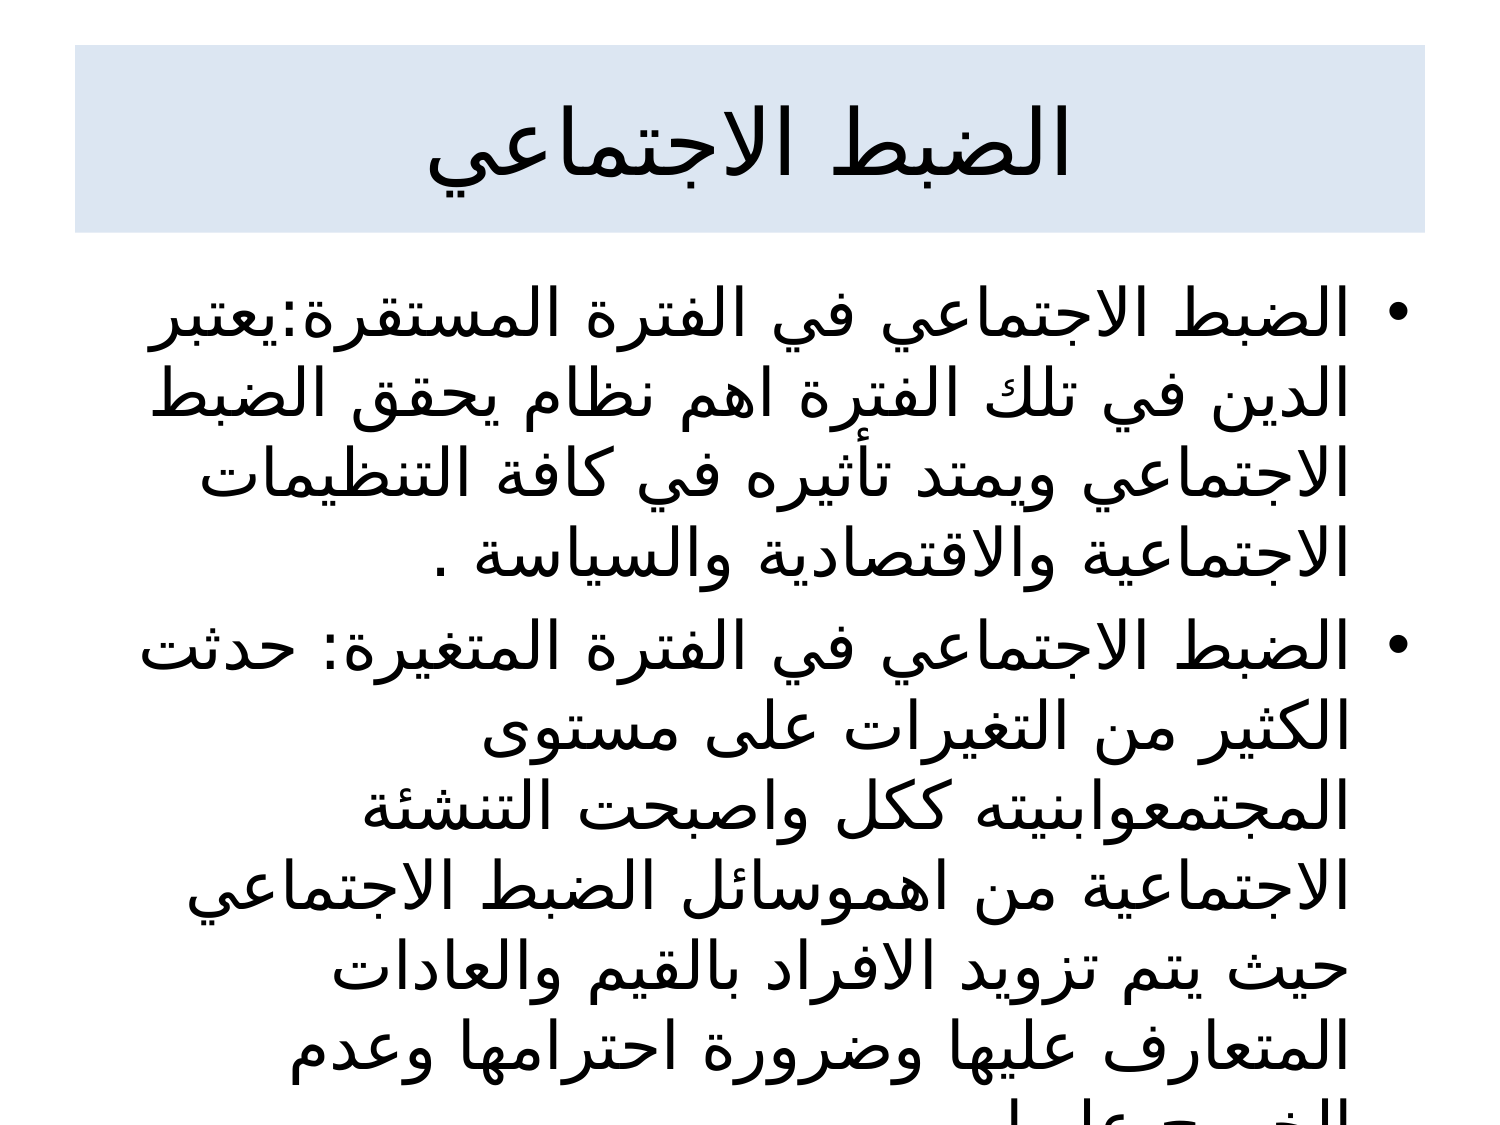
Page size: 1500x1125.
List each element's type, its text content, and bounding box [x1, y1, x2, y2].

list الضبط الاجتماعي في الفترة المستقرة:يعتبر الدين في تلك الفترة اهم نظام يحقق الضبط الاجتماعي ويمتد تأثيره في كافة التنظيمات الاجتماعية والاقتصادية والسياسة . الضبط الاجتماعي في الفترة المتغيرة: حدثت الكثير من التغيرات على مستوى المجتمعوابنيته ككل واصبحت التنشئة الاجتماعية من اهموسائل الضبط الاجتماعي حيث يتم تزويد الافراد بالقيم والعادات المتعارف عليها وضرورة احترامها وعدم الخروج عليها [75, 262, 1425, 1005]
title الضبط الاجتماعي [75, 45, 1425, 233]
